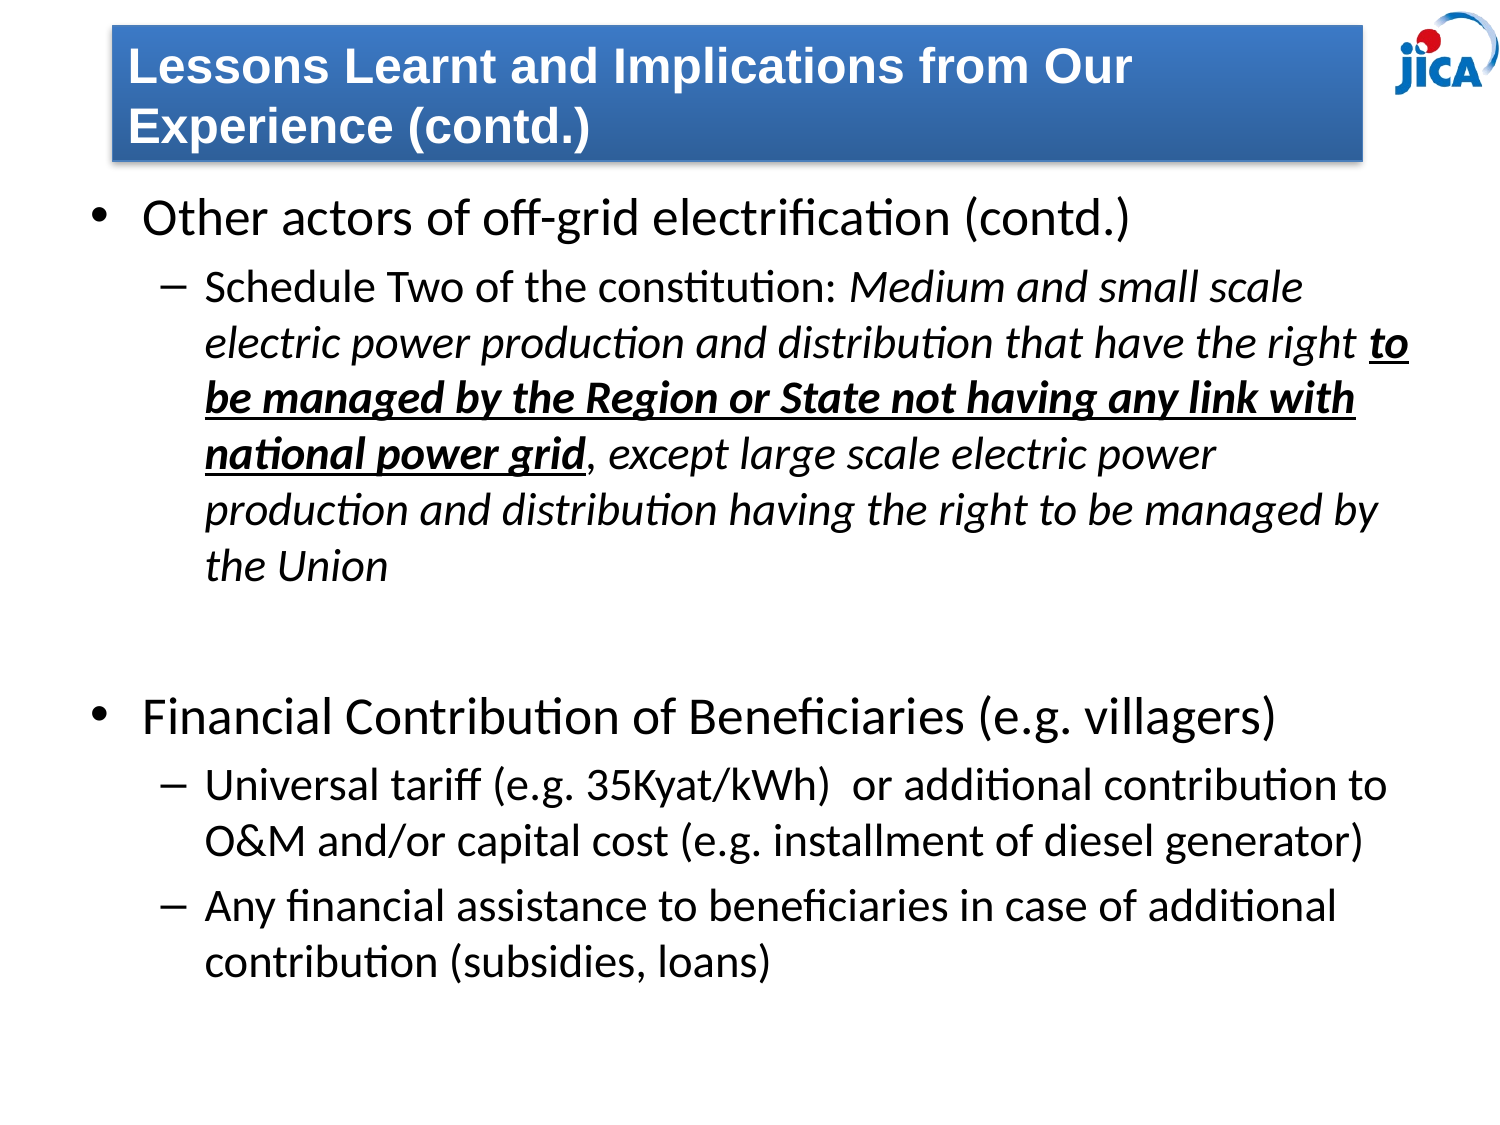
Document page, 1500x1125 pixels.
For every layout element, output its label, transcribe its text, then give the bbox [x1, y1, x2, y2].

list Other actors of off-grid electrification (contd.) Schedule Two of the constitution: Medium and small scale electric power production and distribution that have the right to be managed by the Region or State not having any link with national power grid, except large scale electric power production and distribution having the right to be managed by the Union Financial Contribution of Beneficiaries (e.g. villagers) Universal tariff (e.g. 35Kyat/kWh) or additional contribution to O&M and/or capital cost (e.g. installment of diesel generator) Any financial assistance to beneficiaries in case of additional contribution (subsidies, loans) [75, 174, 1425, 1038]
picture [1372, 0, 1500, 101]
text_box Lessons Learnt and Implications from Our Experience (contd.) [112, 25, 1363, 162]
